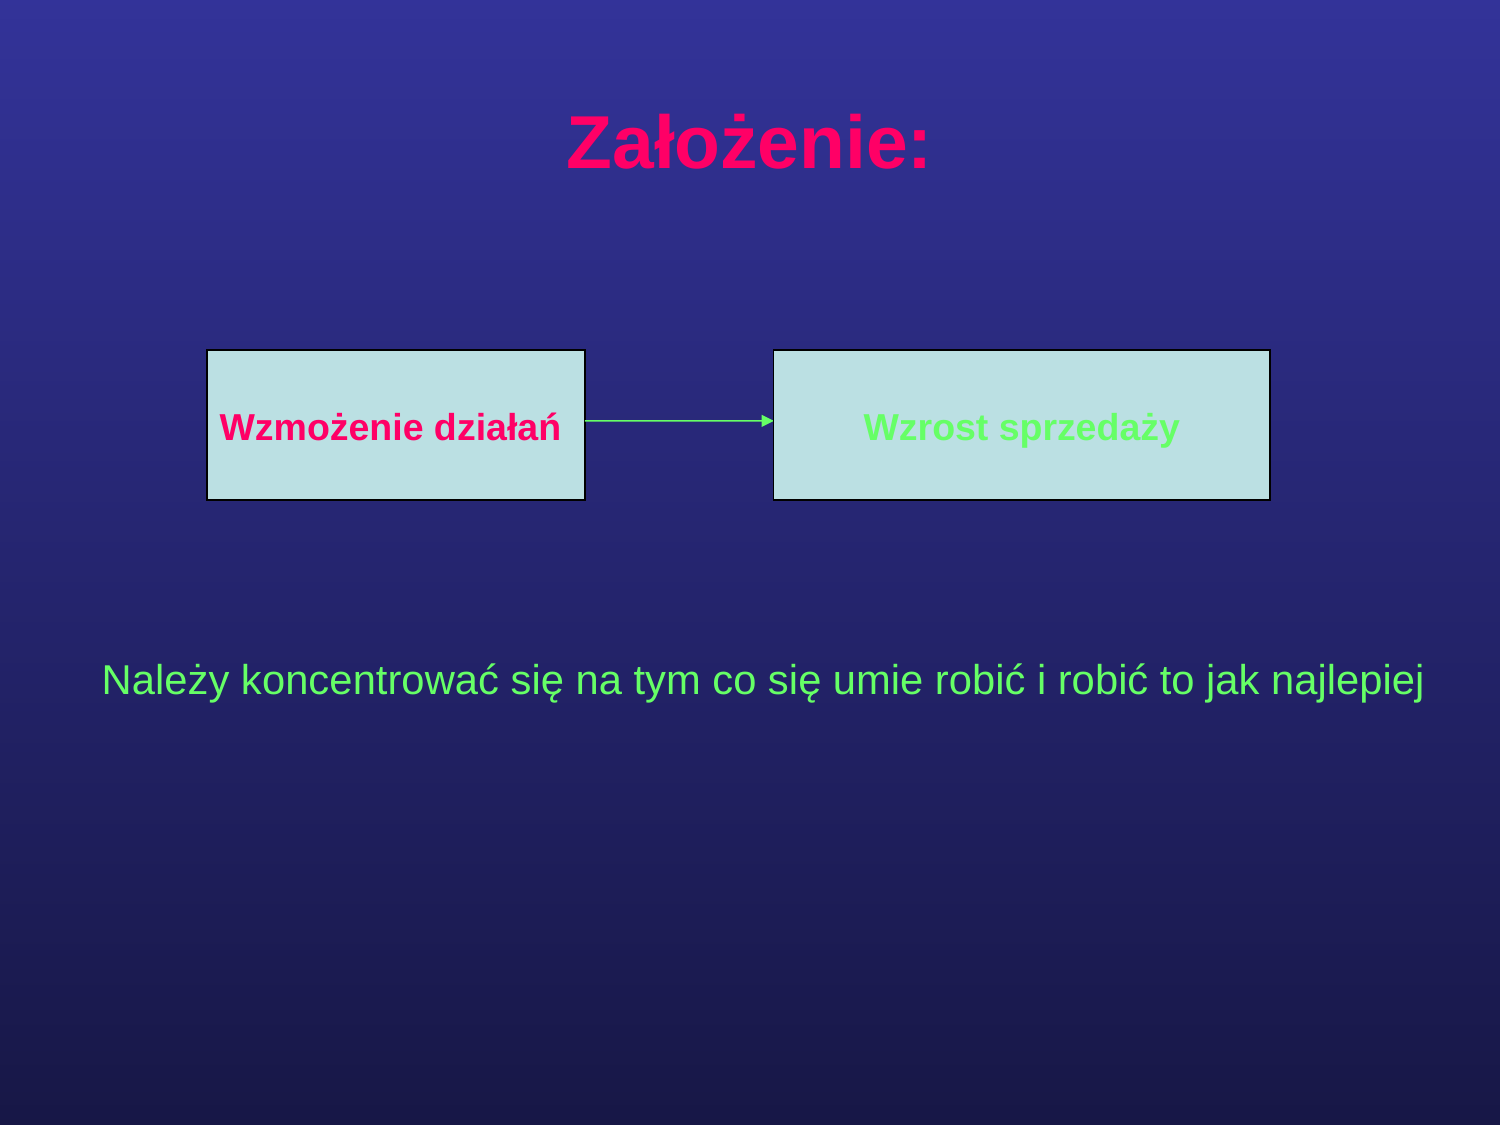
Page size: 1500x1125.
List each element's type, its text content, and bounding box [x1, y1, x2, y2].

text_box [584, 414, 773, 428]
title Założenie: [74, 44, 1426, 233]
text_box Wzrost sprzedaży [773, 349, 1270, 500]
text_box Wzmożenie działań [206, 349, 585, 500]
text_box Należy koncentrować się na tym co się umie robić i robić to jak najlepiej [86, 645, 1440, 711]
